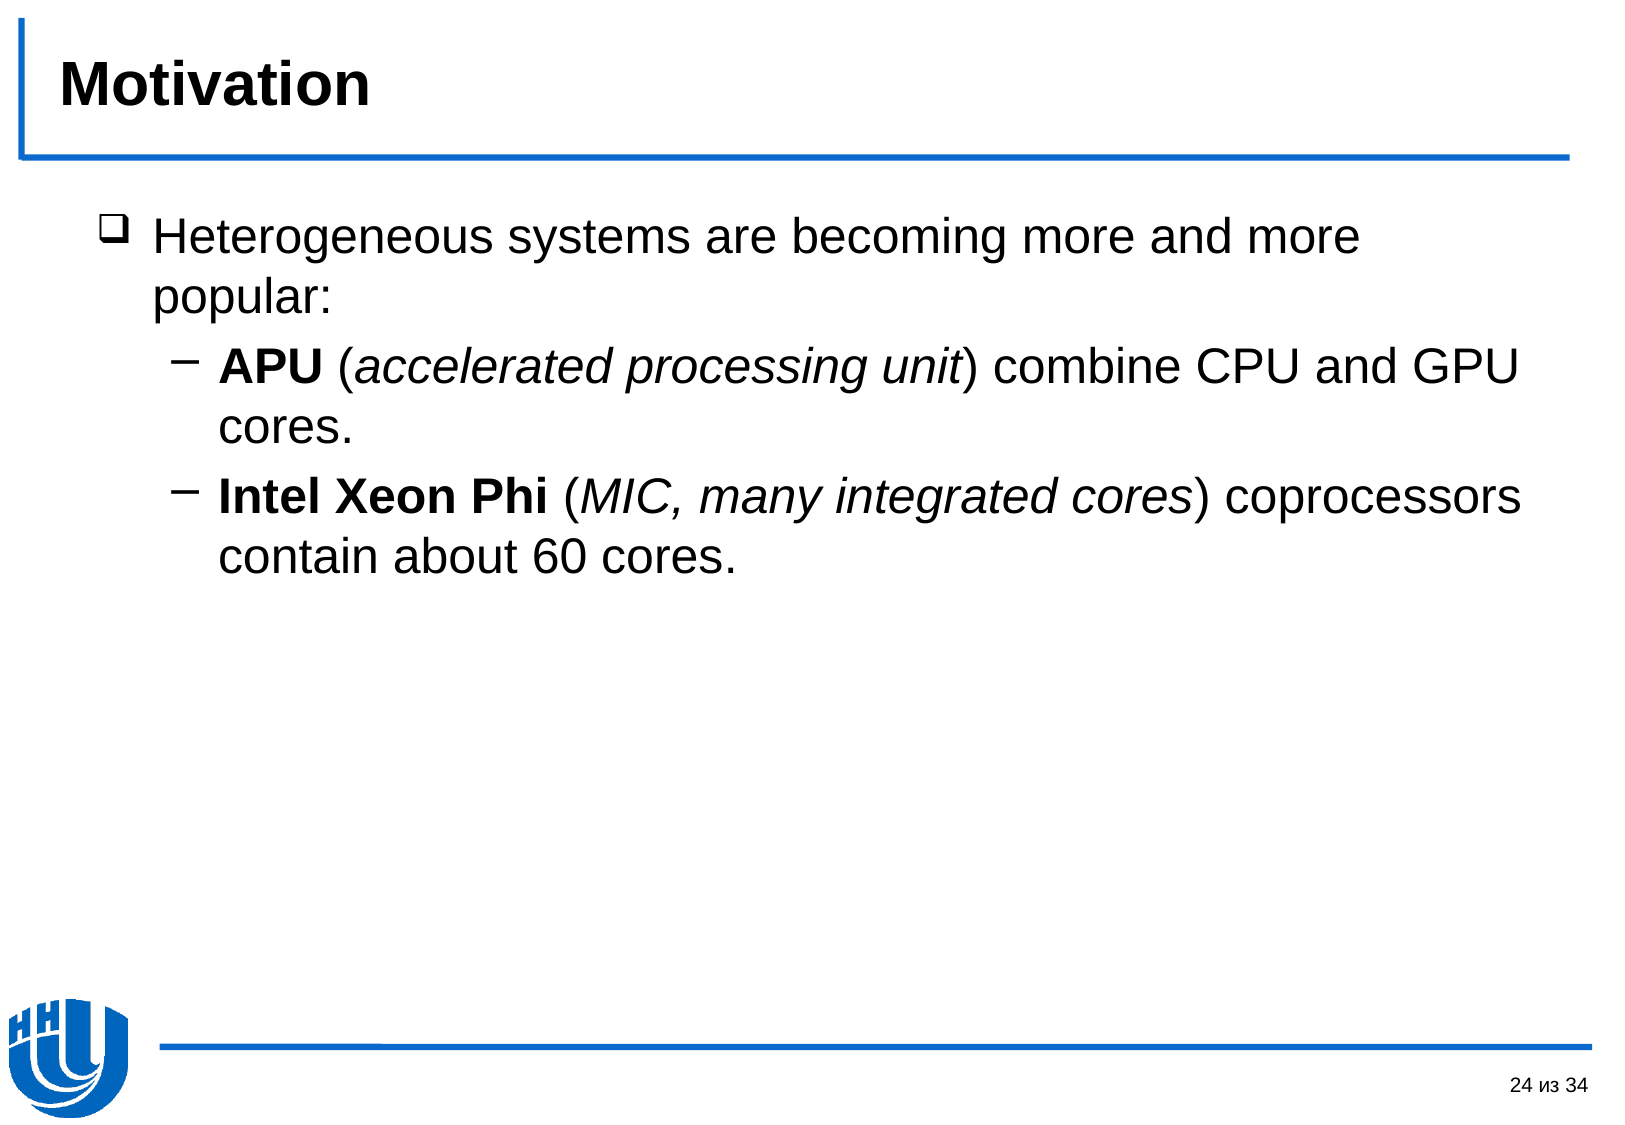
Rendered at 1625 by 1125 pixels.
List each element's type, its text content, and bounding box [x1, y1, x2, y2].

list Heterogeneous systems are becoming more and more popular: APU (accelerated processing unit) combine CPU and GPU cores. Intel Xeon Phi (MIC, many integrated cores) coprocessors contain about 60 cores. [81, 196, 1543, 1012]
picture [9, 999, 128, 1118]
slide_number 24 [1449, 1051, 1604, 1125]
title Motivation [44, 34, 1535, 127]
